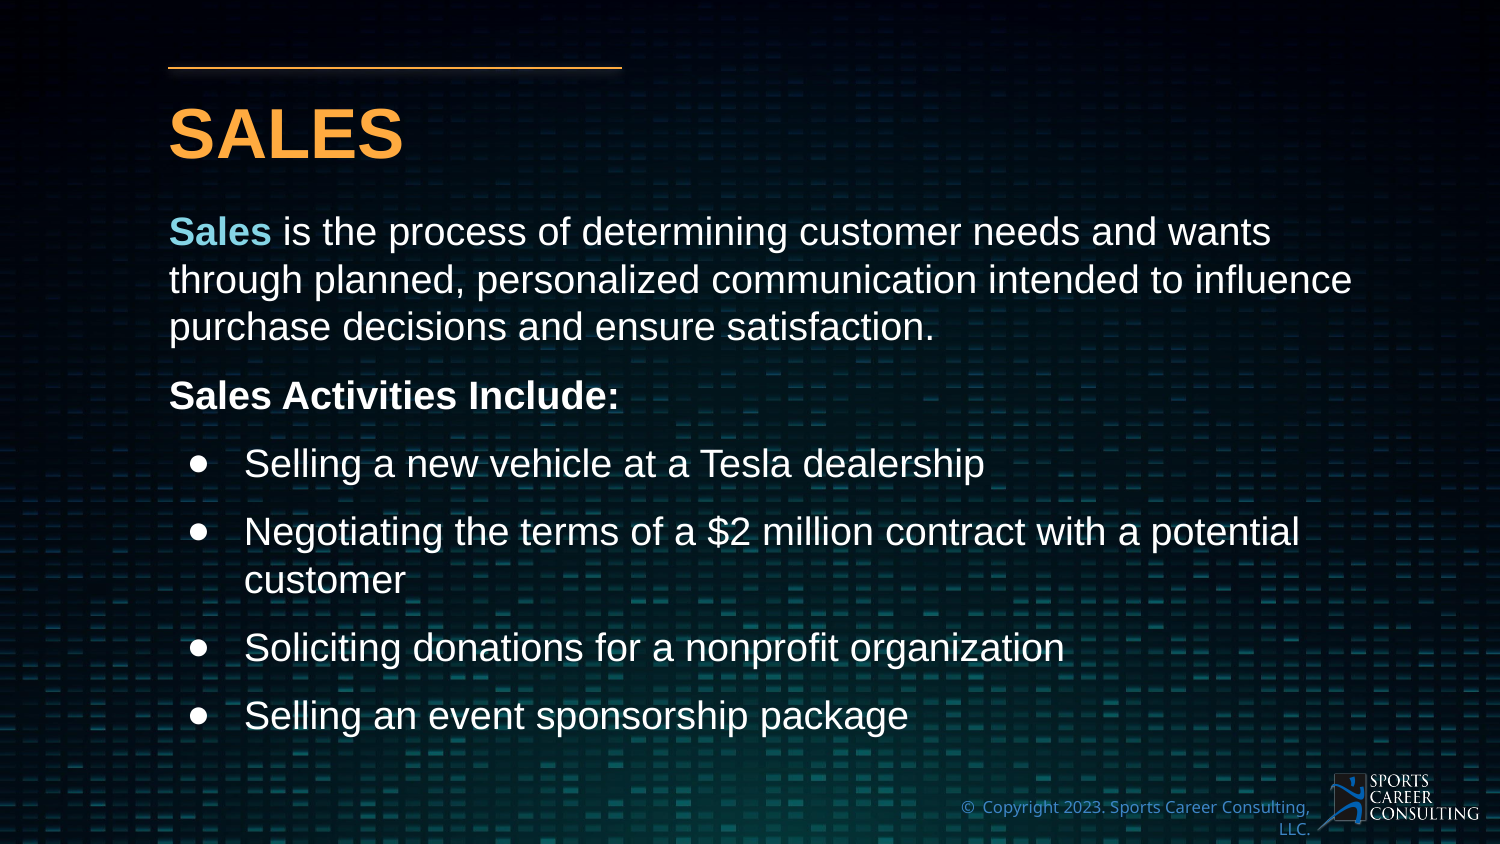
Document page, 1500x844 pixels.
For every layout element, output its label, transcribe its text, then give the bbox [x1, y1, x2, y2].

title SALES [153, 72, 1328, 191]
picture [0, 0, 1500, 844]
text_box Sales is the process of determining customer needs and wants through planned, personalized communication intended to influence purchase decisions and ensure satisfaction. Sales Activities Include: Selling a new vehicle at a Tesla dealership Negotiating the terms of a $2 million contract with a potential customer Soliciting donations for a nonprofit organization Selling an event sponsorship package [153, 191, 1420, 844]
